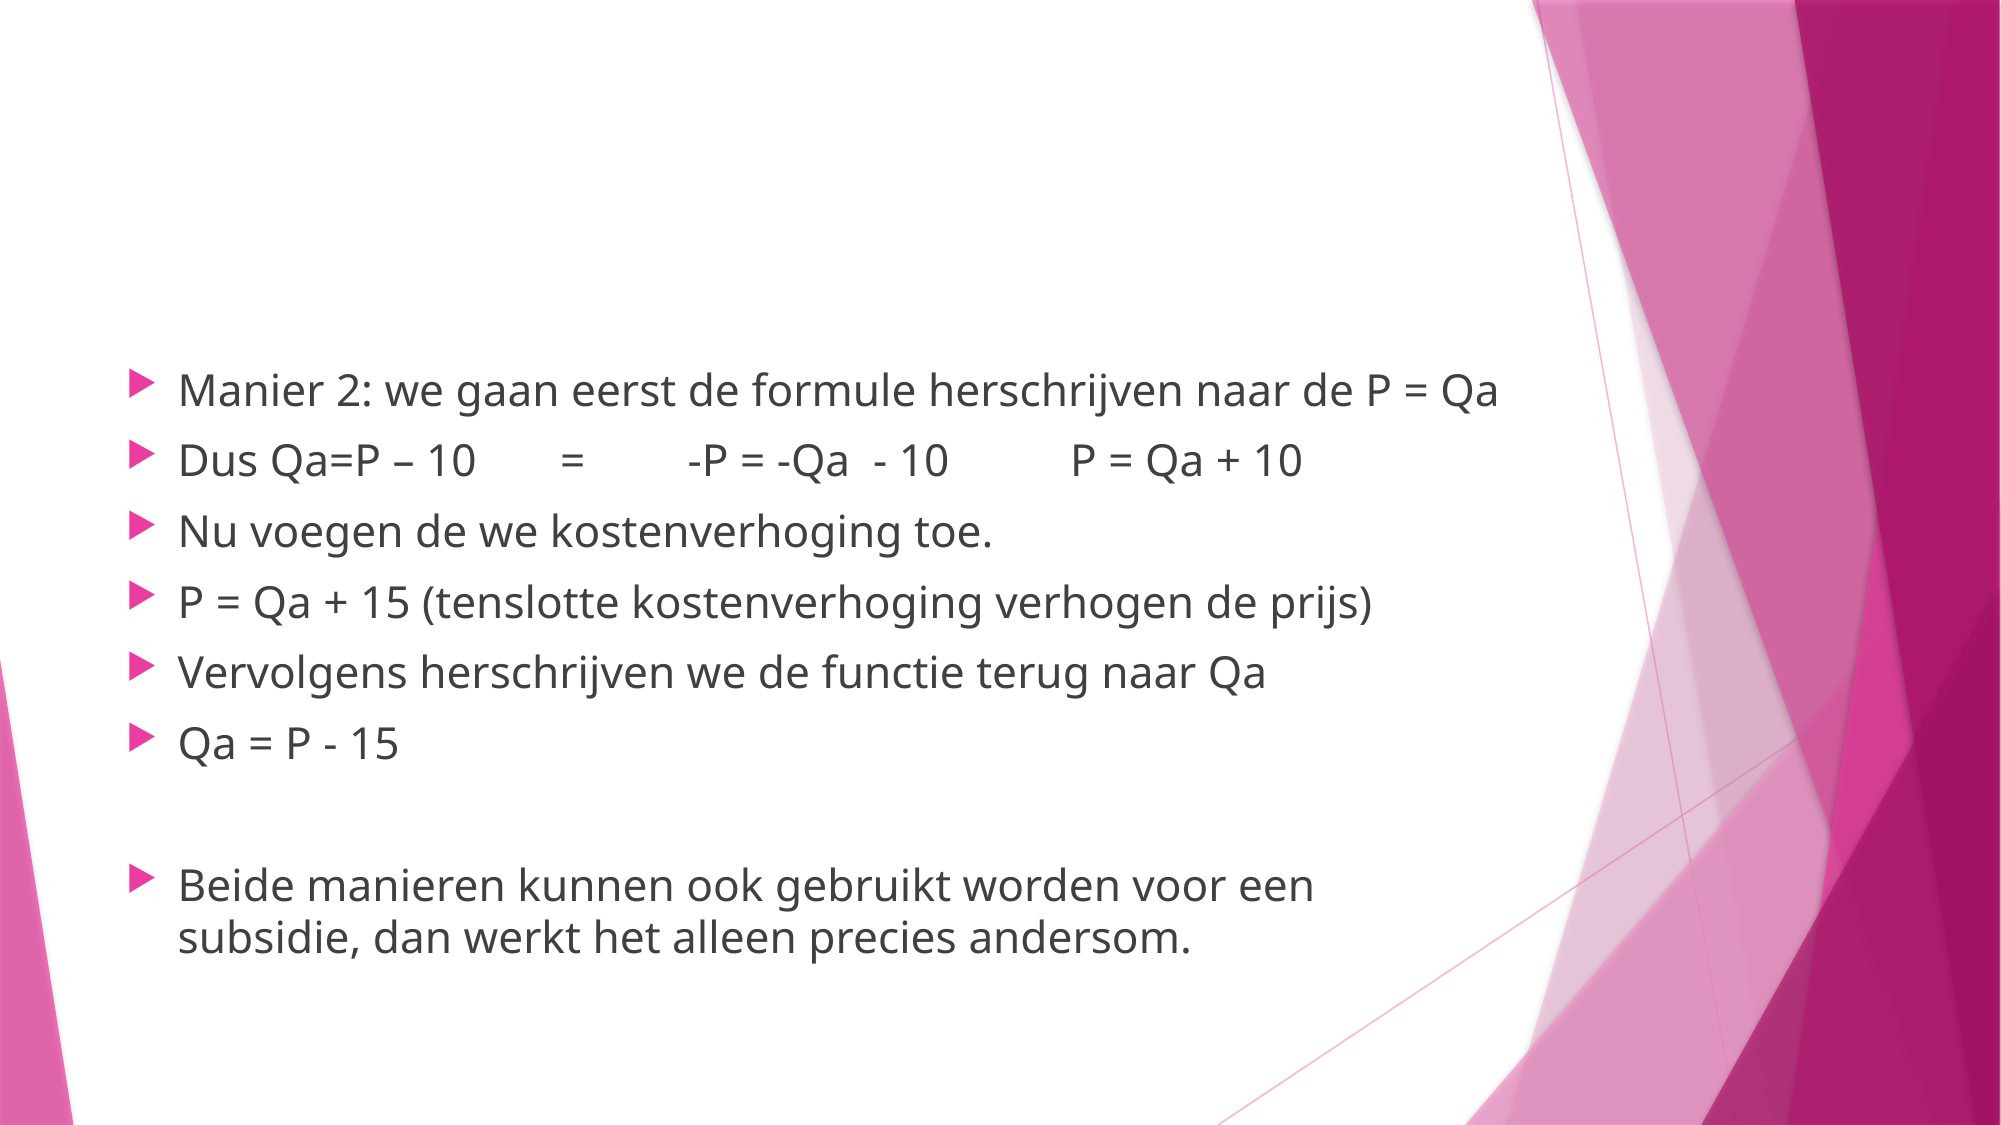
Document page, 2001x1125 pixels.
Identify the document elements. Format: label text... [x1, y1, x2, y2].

list Manier 2: we gaan eerst de formule herschrijven naar de P = Qa Dus Qa=P – 10 = -P = -Qa - 10 P = Qa + 10 Nu voegen de we kostenverhoging toe. P = Qa + 15 (tenslotte kostenverhoging verhogen de prijs) Vervolgens herschrijven we de functie terug naar Qa Qa = P - 15 Beide manieren kunnen ook gebruikt worden voor een subsidie, dan werkt het alleen precies andersom. [111, 354, 1522, 992]
